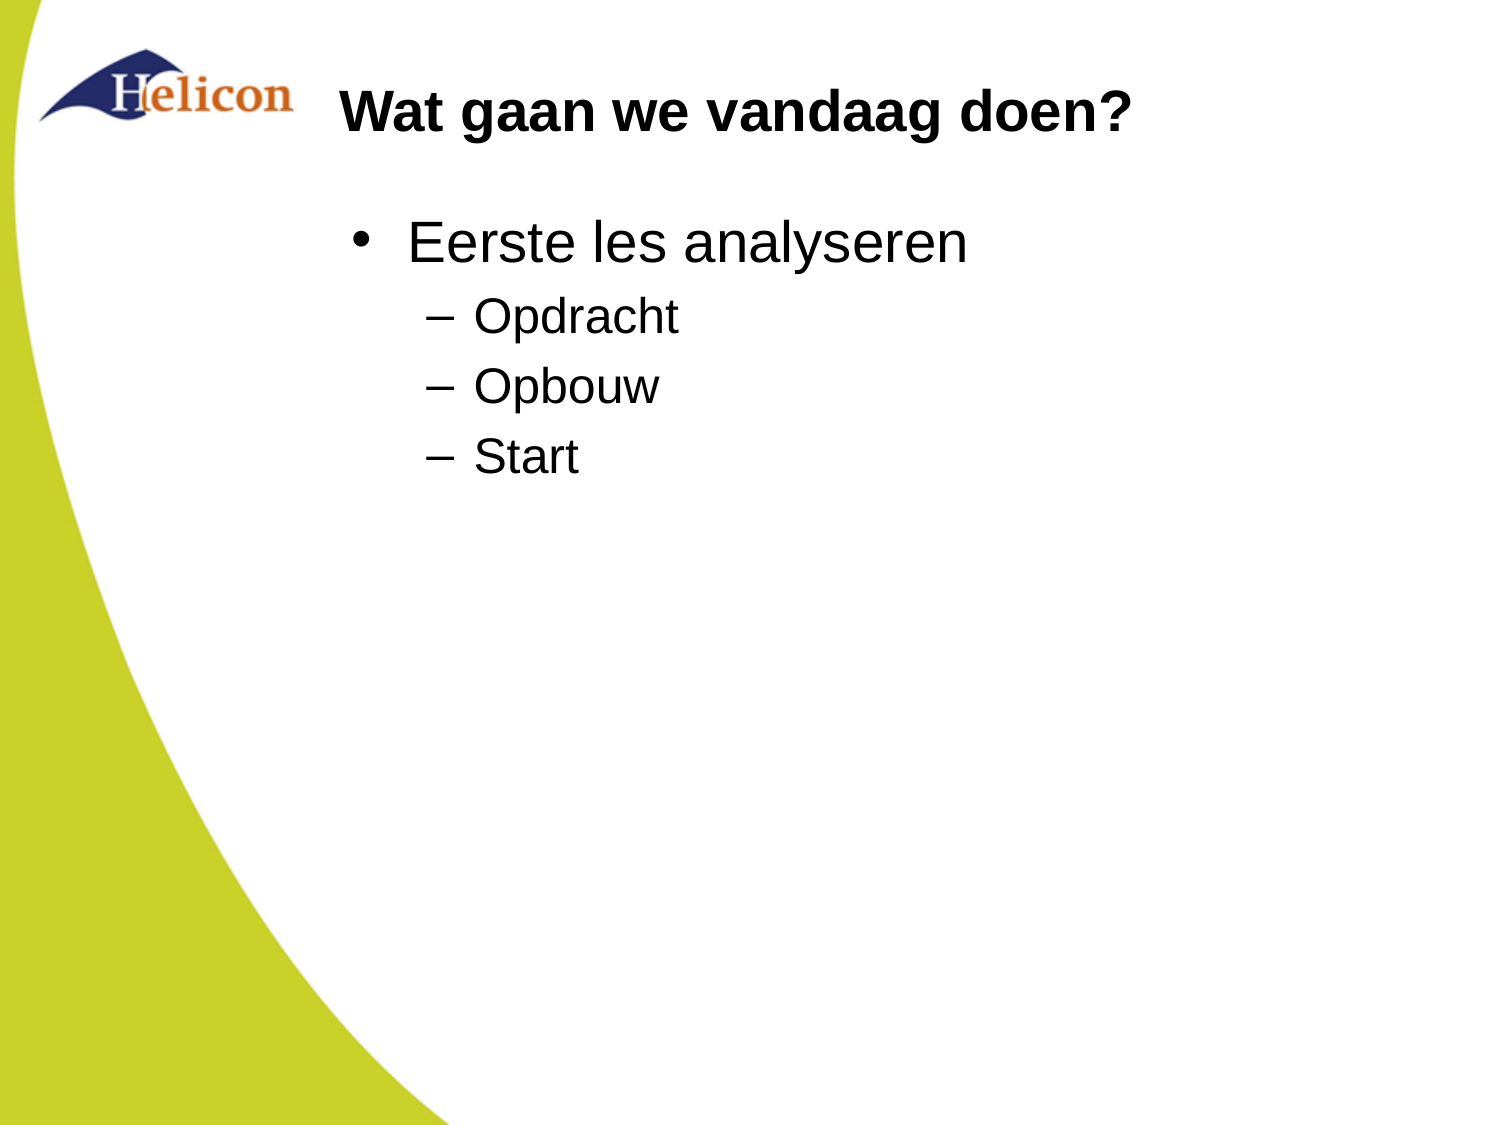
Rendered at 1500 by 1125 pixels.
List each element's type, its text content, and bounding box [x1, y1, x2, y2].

list Eerste les analyseren Opdracht Opbouw Start [336, 196, 1425, 1005]
picture [0, 0, 1500, 1125]
title Wat gaan we vandaag doen? [324, 54, 1415, 161]
